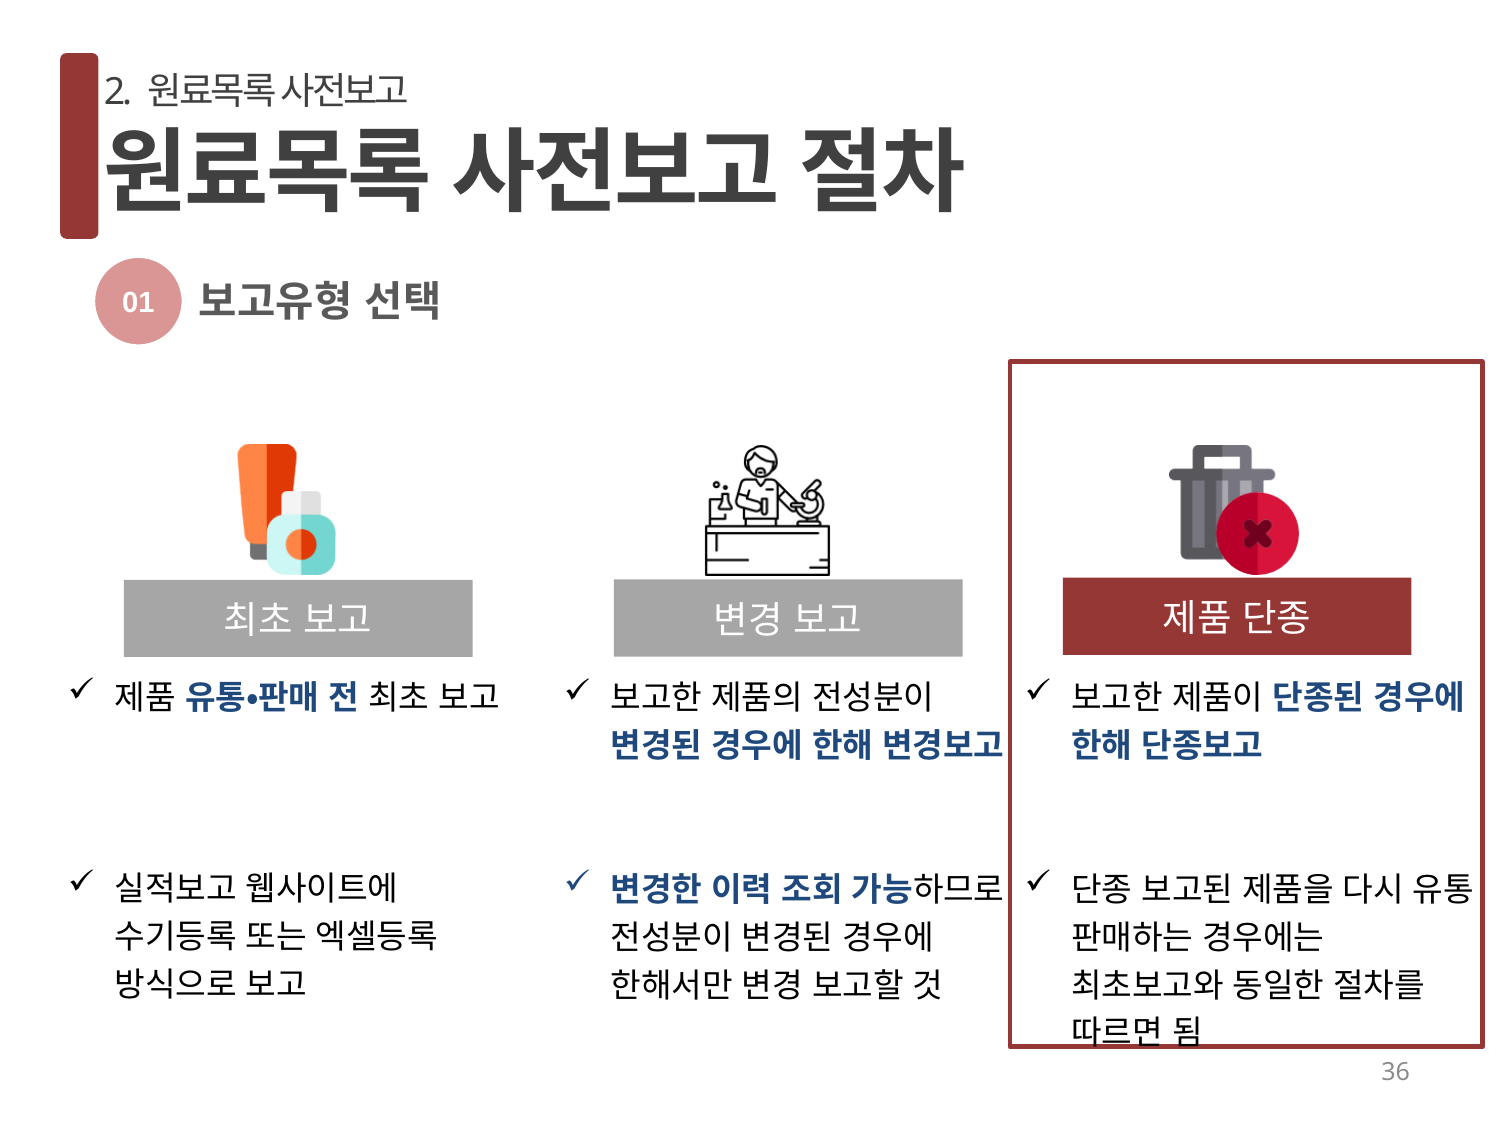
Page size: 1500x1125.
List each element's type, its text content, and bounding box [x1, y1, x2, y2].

text_box 보고한 제품의 전성분이 변경된 경우에 한해 변경보고 변경한 이력 조회 가능하므로 전성분이 변경된 경우에 한해서만 변경 보고할 것 [549, 661, 1009, 1012]
text_box 최초 보고 [122, 578, 475, 659]
slide_number 36 [1074, 1059, 1425, 1103]
picture [1169, 444, 1299, 575]
text_box 보고한 제품이 단종된 경우에 한해 단종보고 단종 보고된 제품을 다시 유통 판매하는 경우에는 최초보고와 동일한 절차를 따르면 됨 [1009, 661, 1495, 1059]
text_box [58, 50, 101, 241]
text_box 01 [90, 253, 184, 350]
text_box [1008, 360, 1484, 661]
text_box 제품 유통•판매 전 최초 보고 실적보고 웹사이트에 수기등록 또는 엑셀등록 방식으로 보고 [53, 660, 538, 1011]
picture [220, 444, 352, 575]
text_box 변경 보고 [612, 577, 965, 659]
text_box 보고유형 선택 [184, 267, 656, 339]
text_box 2. 원료목록 사전보고 원료목록 사전보고 절차 [89, 60, 981, 230]
picture [702, 444, 833, 576]
